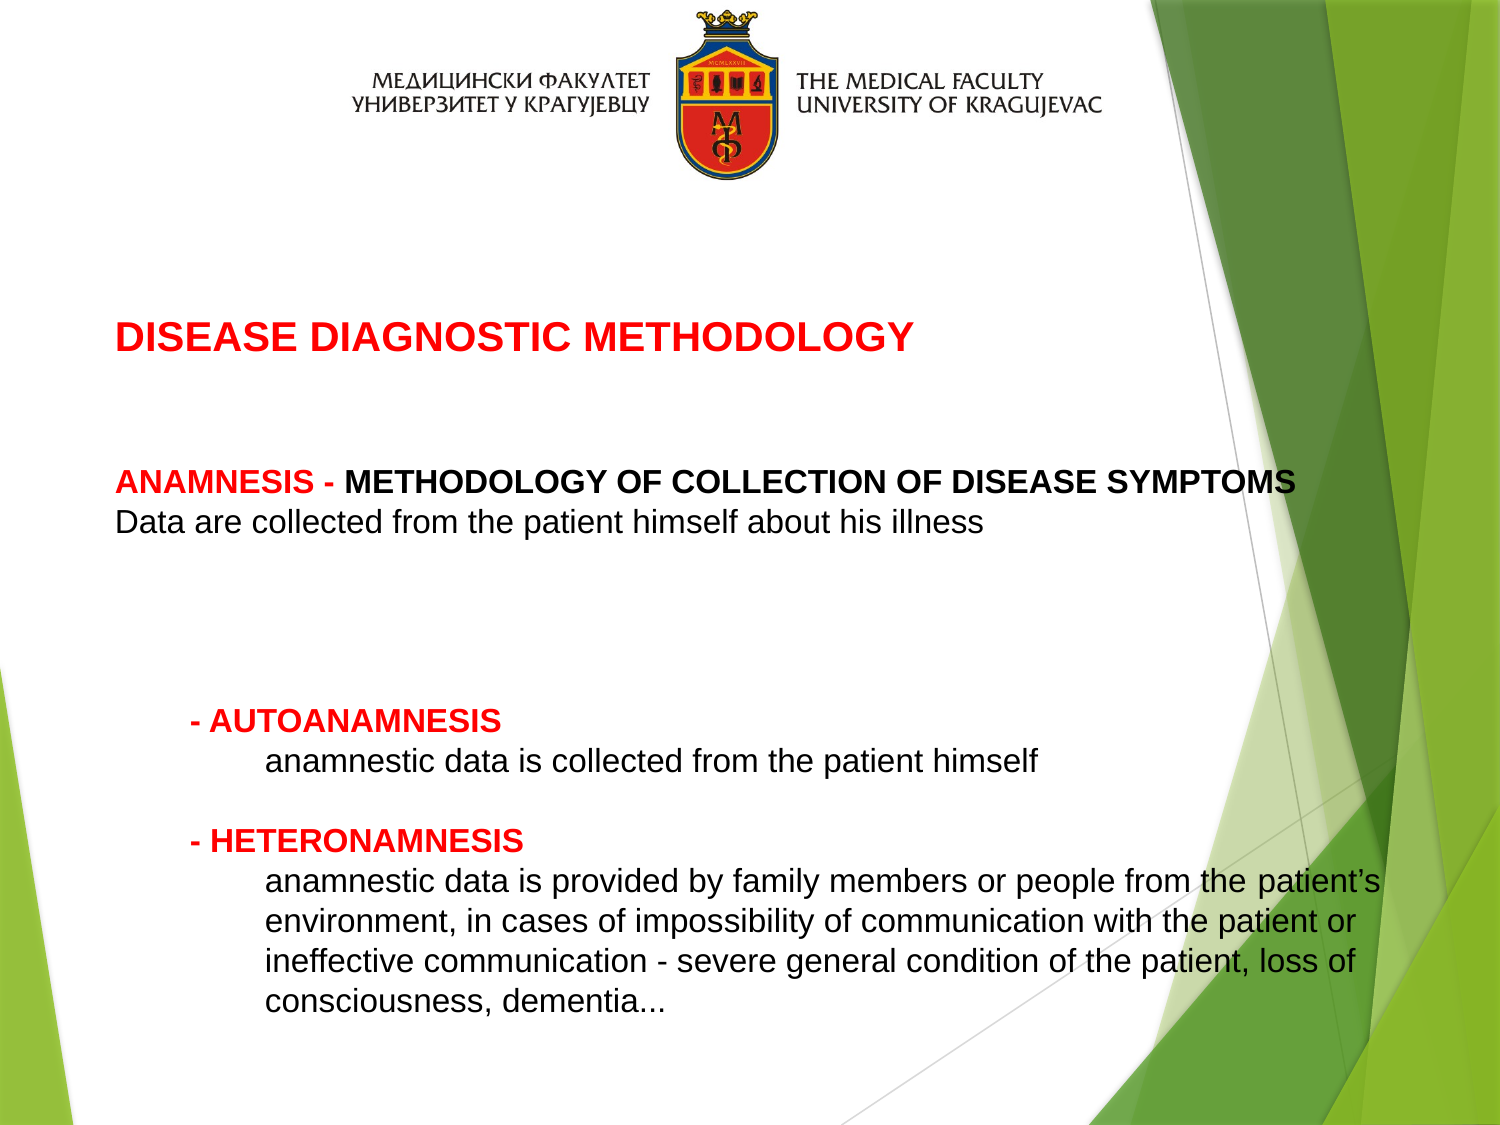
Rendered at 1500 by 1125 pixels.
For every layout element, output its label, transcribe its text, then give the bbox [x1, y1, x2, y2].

text_box DISEASE DIAGNOSTIC METHODOLOGY ANAMNESIS - METHODOLOGY OF COLLECTION OF DISEASE SYMPTOMS Data are collected from the patient himself about his illness - AUTOANAMNESIS anamnestic data is collected from the patient himself - HETERONAMNESIS anamnestic data is provided by family members or people from the patient’s environment, in cases of impossibility of communication with the patient or ineffective communication - severe general condition of the patient, loss of consciousness, dementia... [100, 302, 1437, 1027]
picture [328, 0, 1125, 191]
